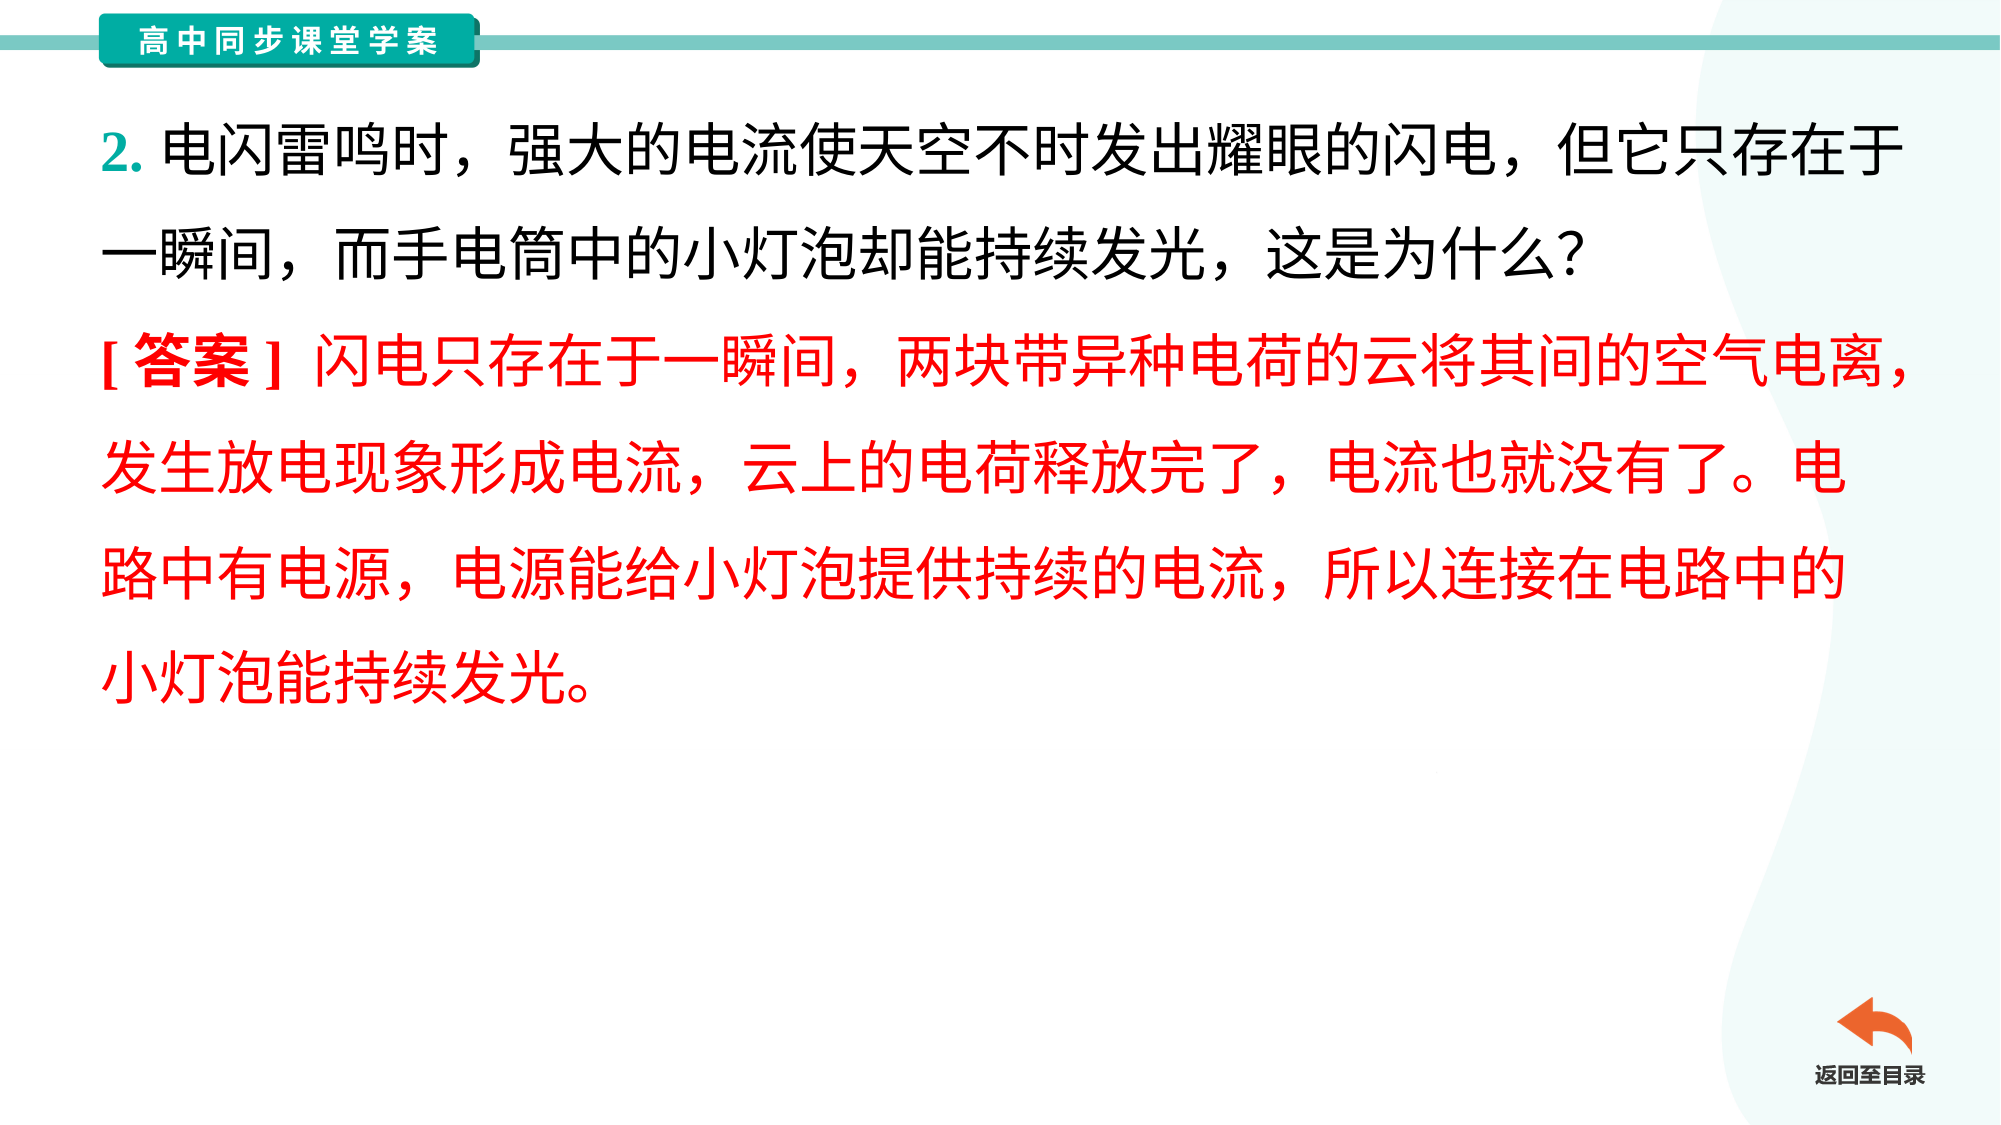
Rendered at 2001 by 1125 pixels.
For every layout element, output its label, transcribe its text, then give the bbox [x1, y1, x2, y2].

text_box 2.电闪雷鸣时，强大的电流使天空不时发出耀眼的闪电，但它只存在于 一瞬间，而手电筒中的小灯泡却能持续发光，这是为什么？ [100, 76, 1899, 277]
text_box [答案] 闪电只存在于一瞬间，两块带异种电荷的云将其间的空气电离， 发生放电现象形成电流，云上的电荷释放完了，电流也就没有了。电 路中有电源，电源能给小灯泡提供持续的电流，所以连接在电路中的 小灯泡能持续发光。 [100, 288, 1899, 701]
picture [0, 0, 2000, 1125]
